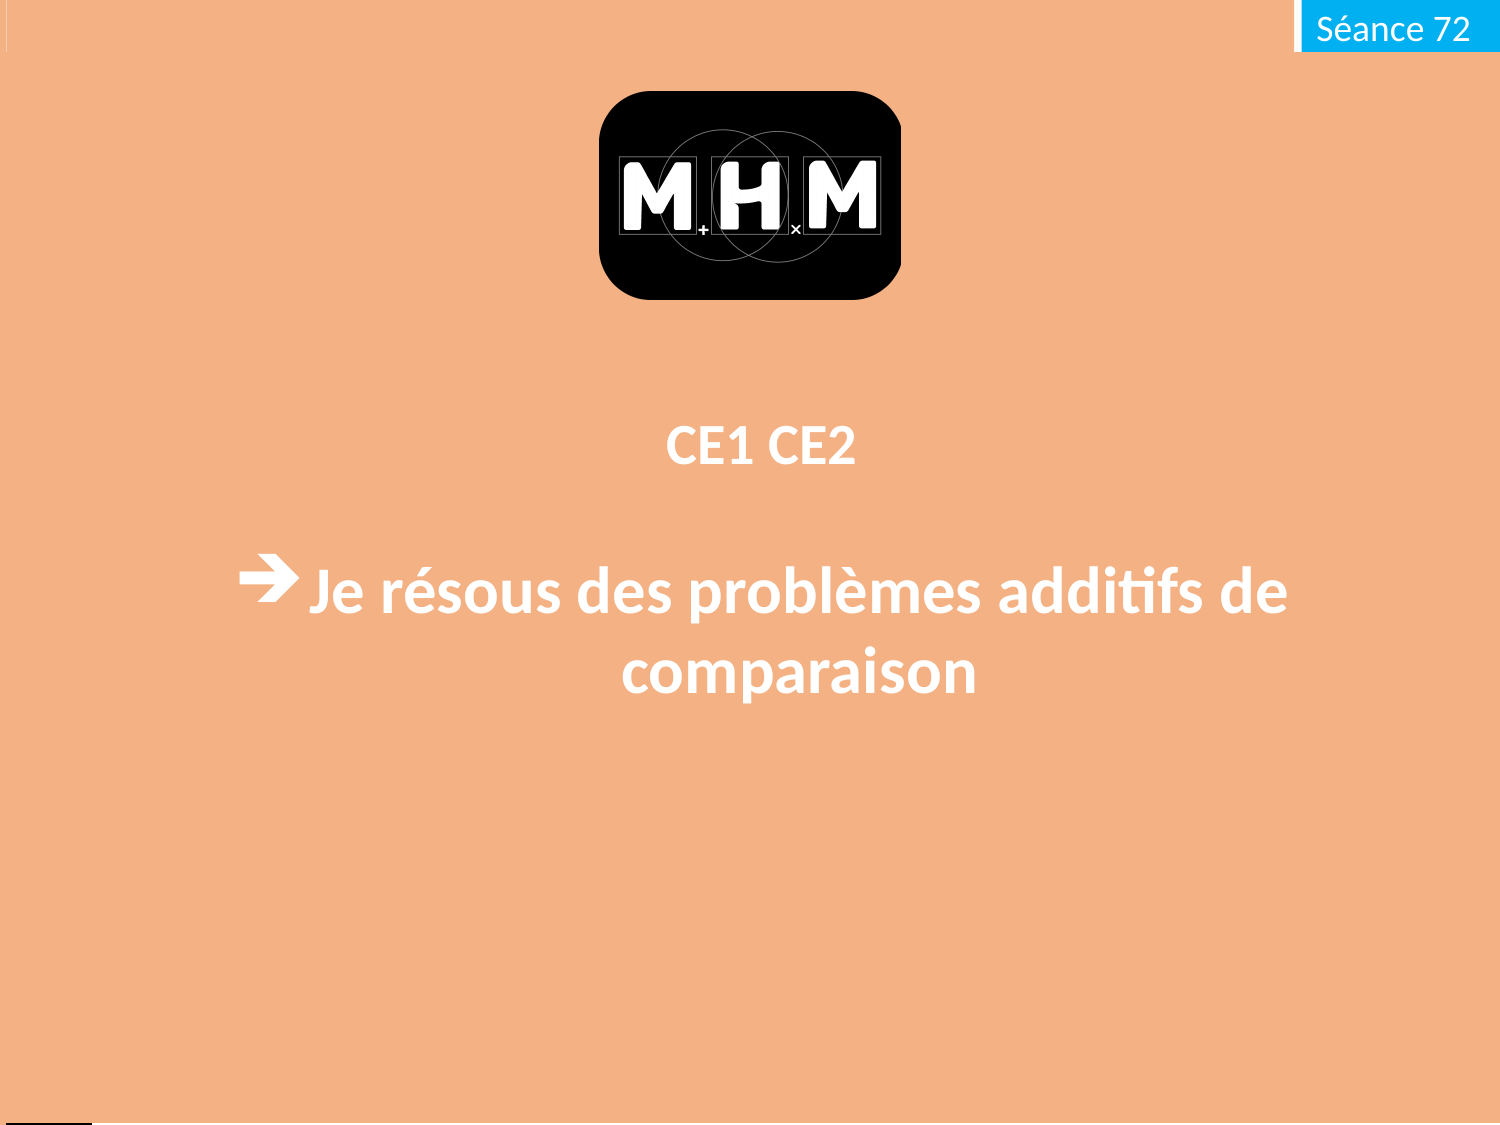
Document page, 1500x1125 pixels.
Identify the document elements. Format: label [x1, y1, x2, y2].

text_box [0, 52, 1500, 1123]
